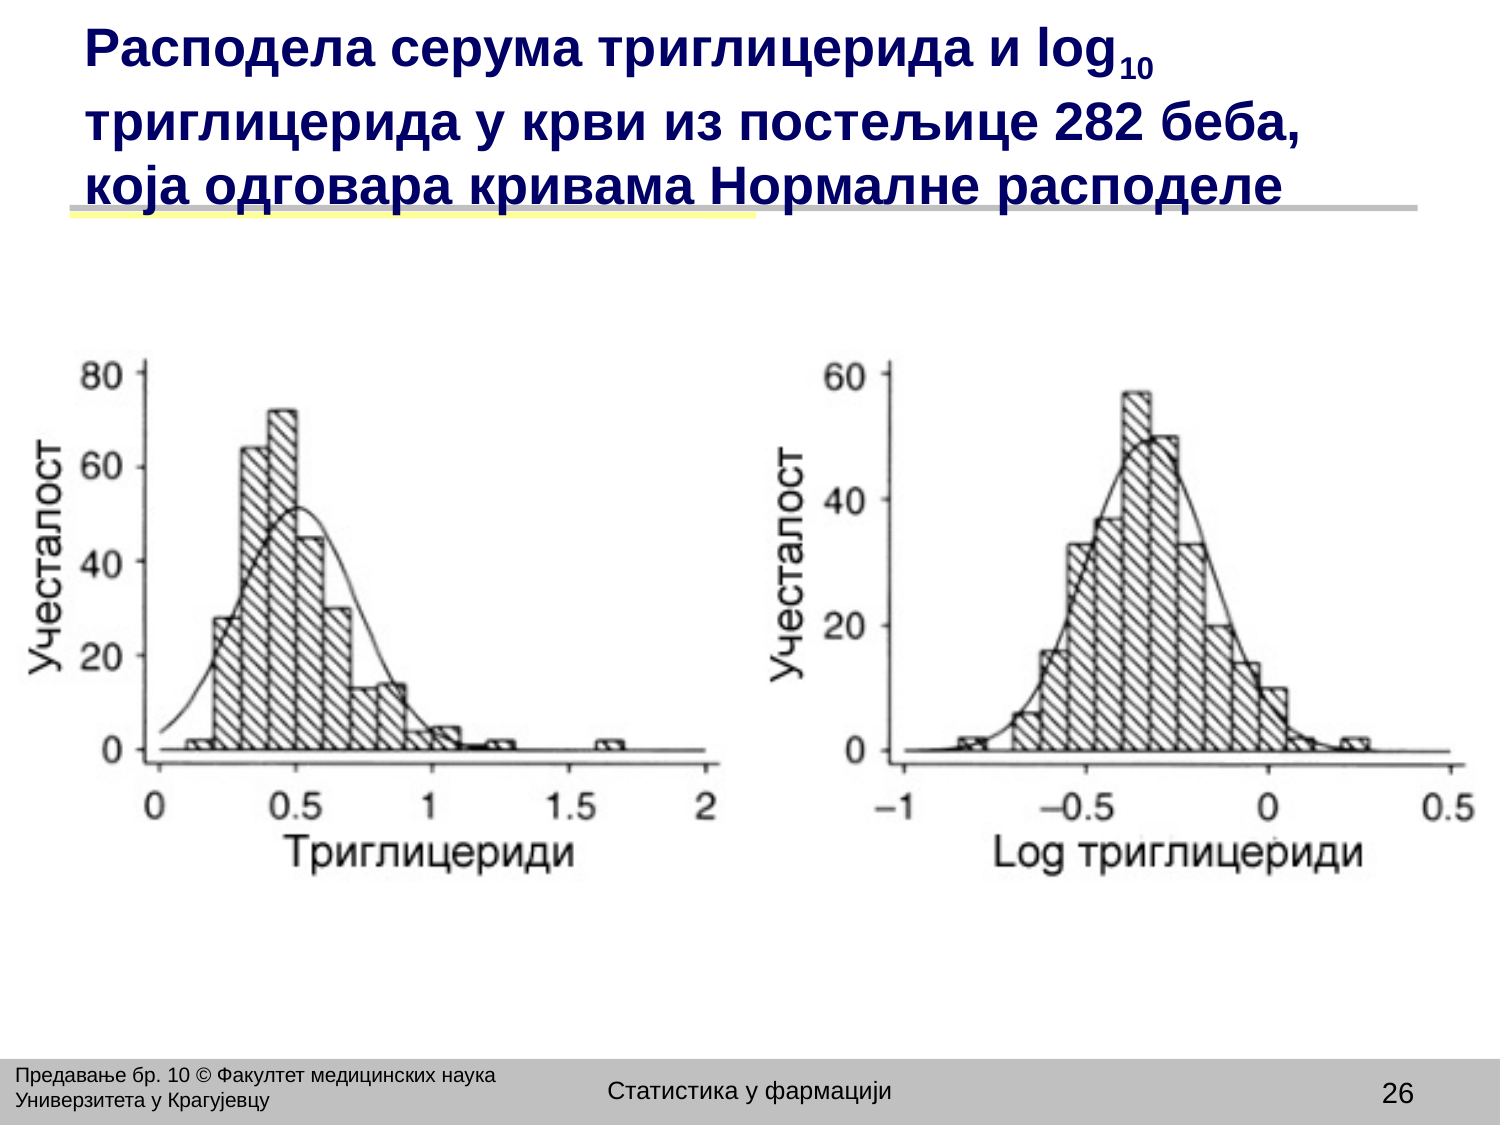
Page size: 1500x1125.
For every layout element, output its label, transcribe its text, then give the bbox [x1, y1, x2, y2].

footer Статистика у фармацији [512, 1066, 988, 1125]
picture [17, 349, 1488, 887]
slide_number 26 [1079, 1066, 1430, 1125]
slide_number Предавање бр. 10 © Факултет медицинских наука Универзитета у Крагујевцу [0, 1053, 622, 1108]
title Расподела серума триглицерида и log10 триглицерида у крви из постељице 282 беба, која одговара кривама Нормалне расподеле [69, 19, 1426, 208]
